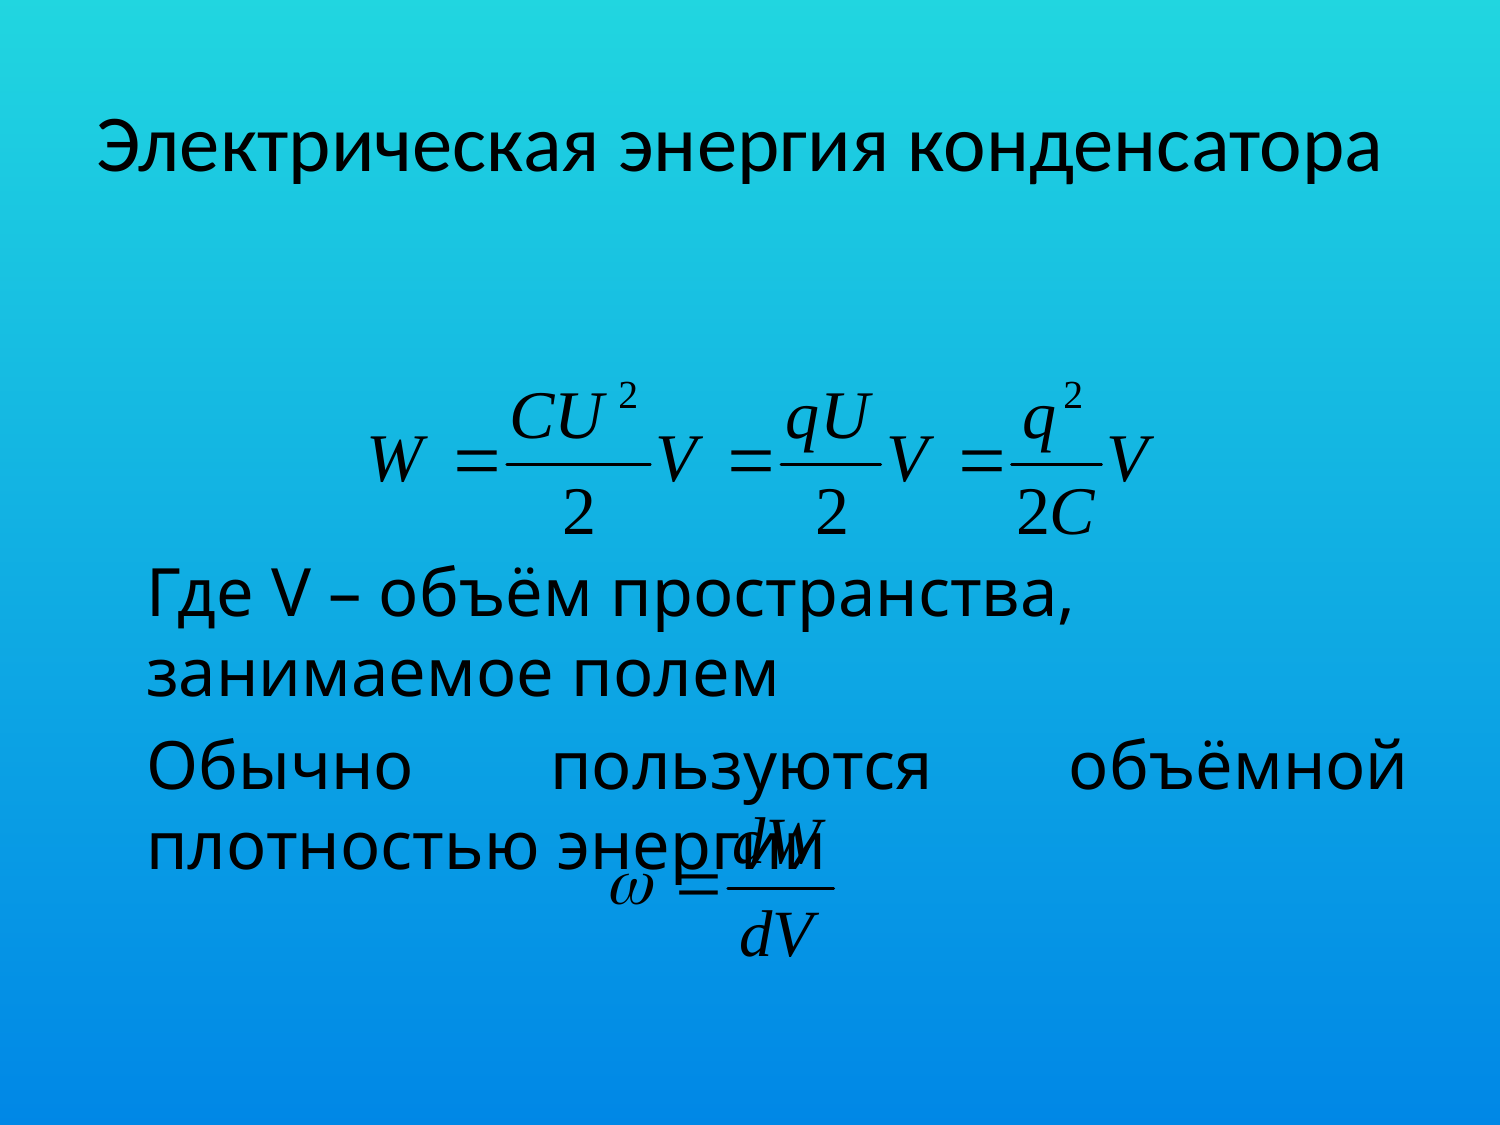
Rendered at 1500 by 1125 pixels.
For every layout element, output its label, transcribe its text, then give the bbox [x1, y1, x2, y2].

list Где V – объём пространства, занимаемое полем Обычно пользуются объёмной плотностью энергии [75, 262, 1425, 1005]
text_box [599, 799, 851, 972]
title Электрическая энергия конденсатора [75, 45, 1425, 233]
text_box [362, 362, 1169, 551]
